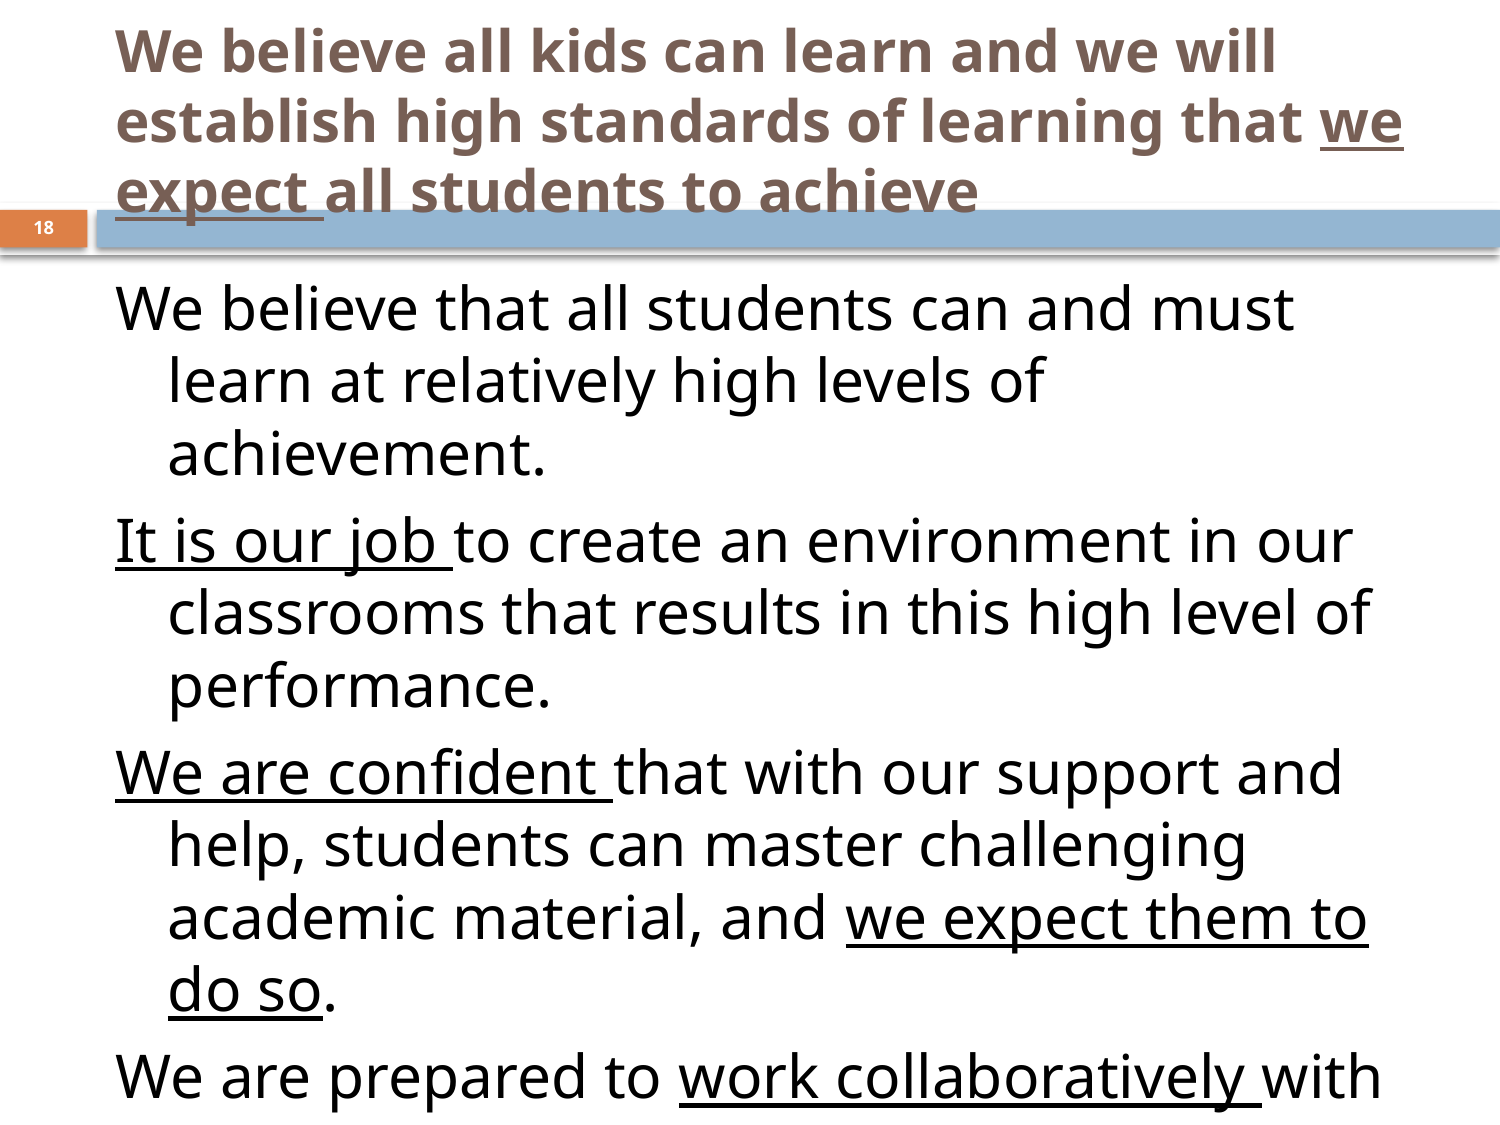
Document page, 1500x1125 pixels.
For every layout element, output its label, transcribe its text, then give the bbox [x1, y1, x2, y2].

title We believe all kids can learn and we will establish high standards of learning that we expect all students to achieve [100, 37, 1439, 201]
list We believe that all students can and must learn at relatively high levels of achievement. It is our job to create an environment in our classrooms that results in this high level of performance. We are confident that with our support and help, students can master challenging academic material, and we expect them to do so. We are prepared to work collaboratively with colleagues, students, and parents to achieve this shared educational purpose. [100, 262, 1439, 1001]
slide_number 18 [0, 208, 88, 249]
